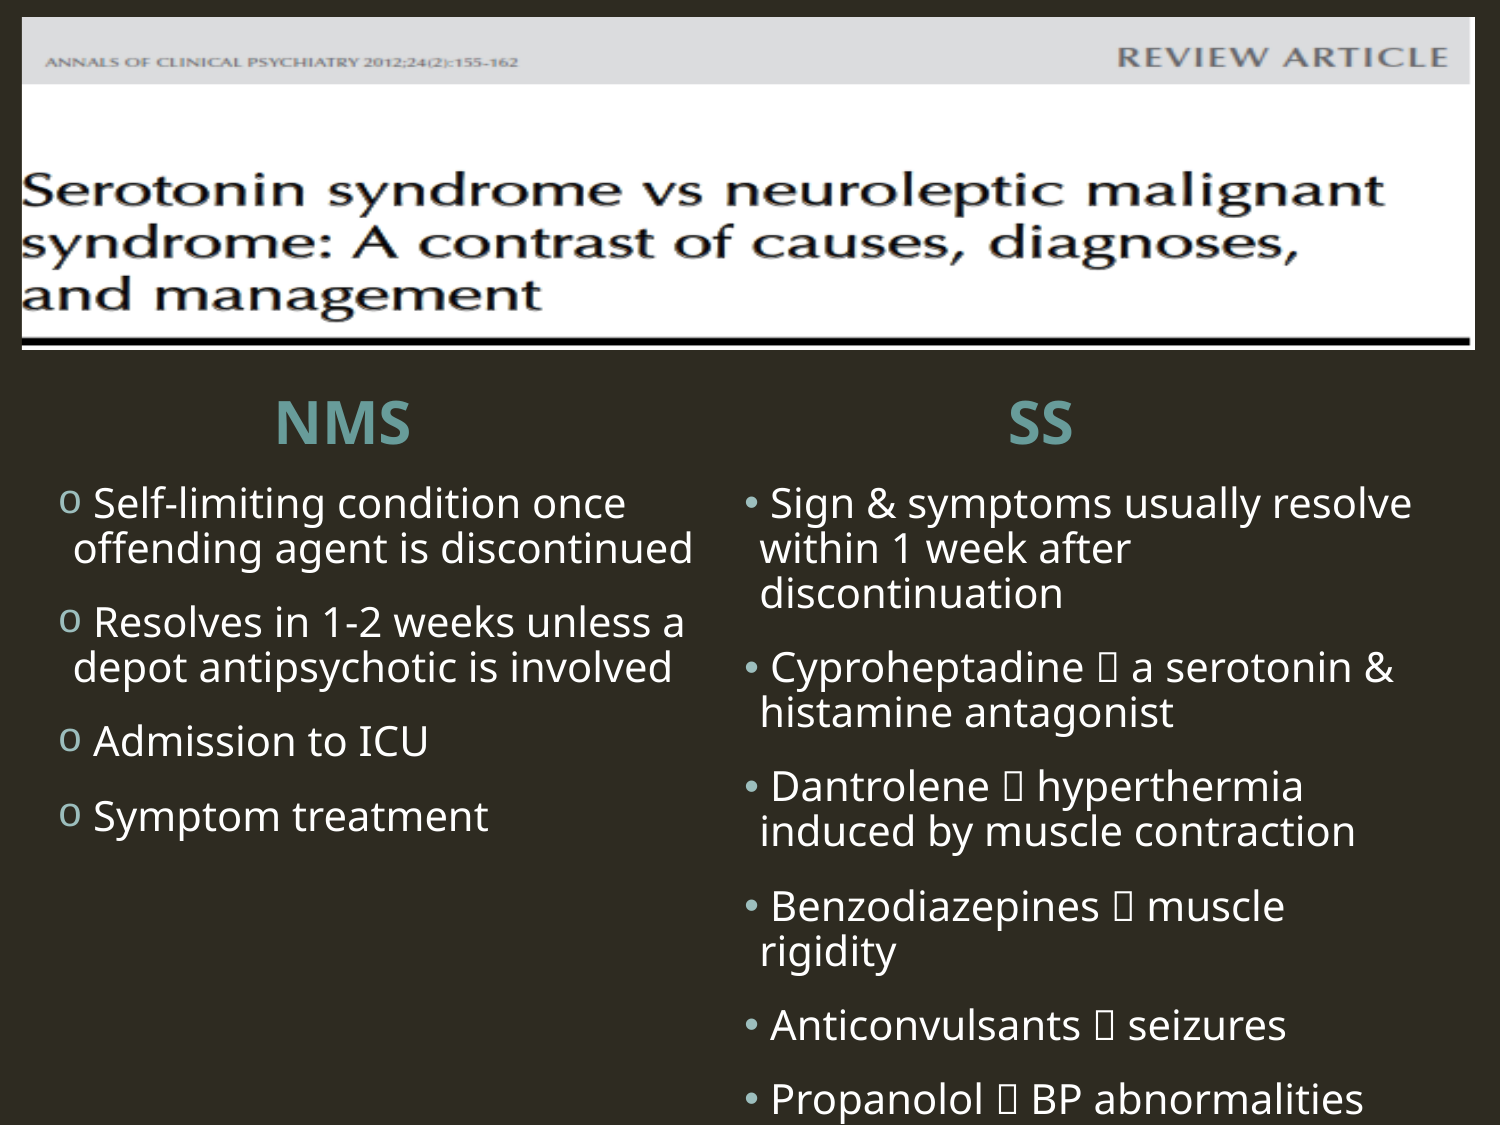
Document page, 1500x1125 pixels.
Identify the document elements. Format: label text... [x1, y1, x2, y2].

list SS [748, 385, 1334, 466]
list Sign & symptoms usually resolve within 1 week after discontinuation Cyproheptadine  a serotonin & histamine antagonist Dantrolene  hyperthermia induced by muscle contraction Benzodiazepines  muscle rigidity Anticonvulsants  seizures Propanolol  BP abnormalities [736, 474, 1438, 1075]
picture [21, 17, 1476, 351]
list NMS [50, 385, 635, 466]
list Self-limiting condition once offending agent is discontinued Resolves in 1-2 weeks unless a depot antipsychotic is involved Admission to ICU Symptom treatment [50, 474, 711, 1075]
